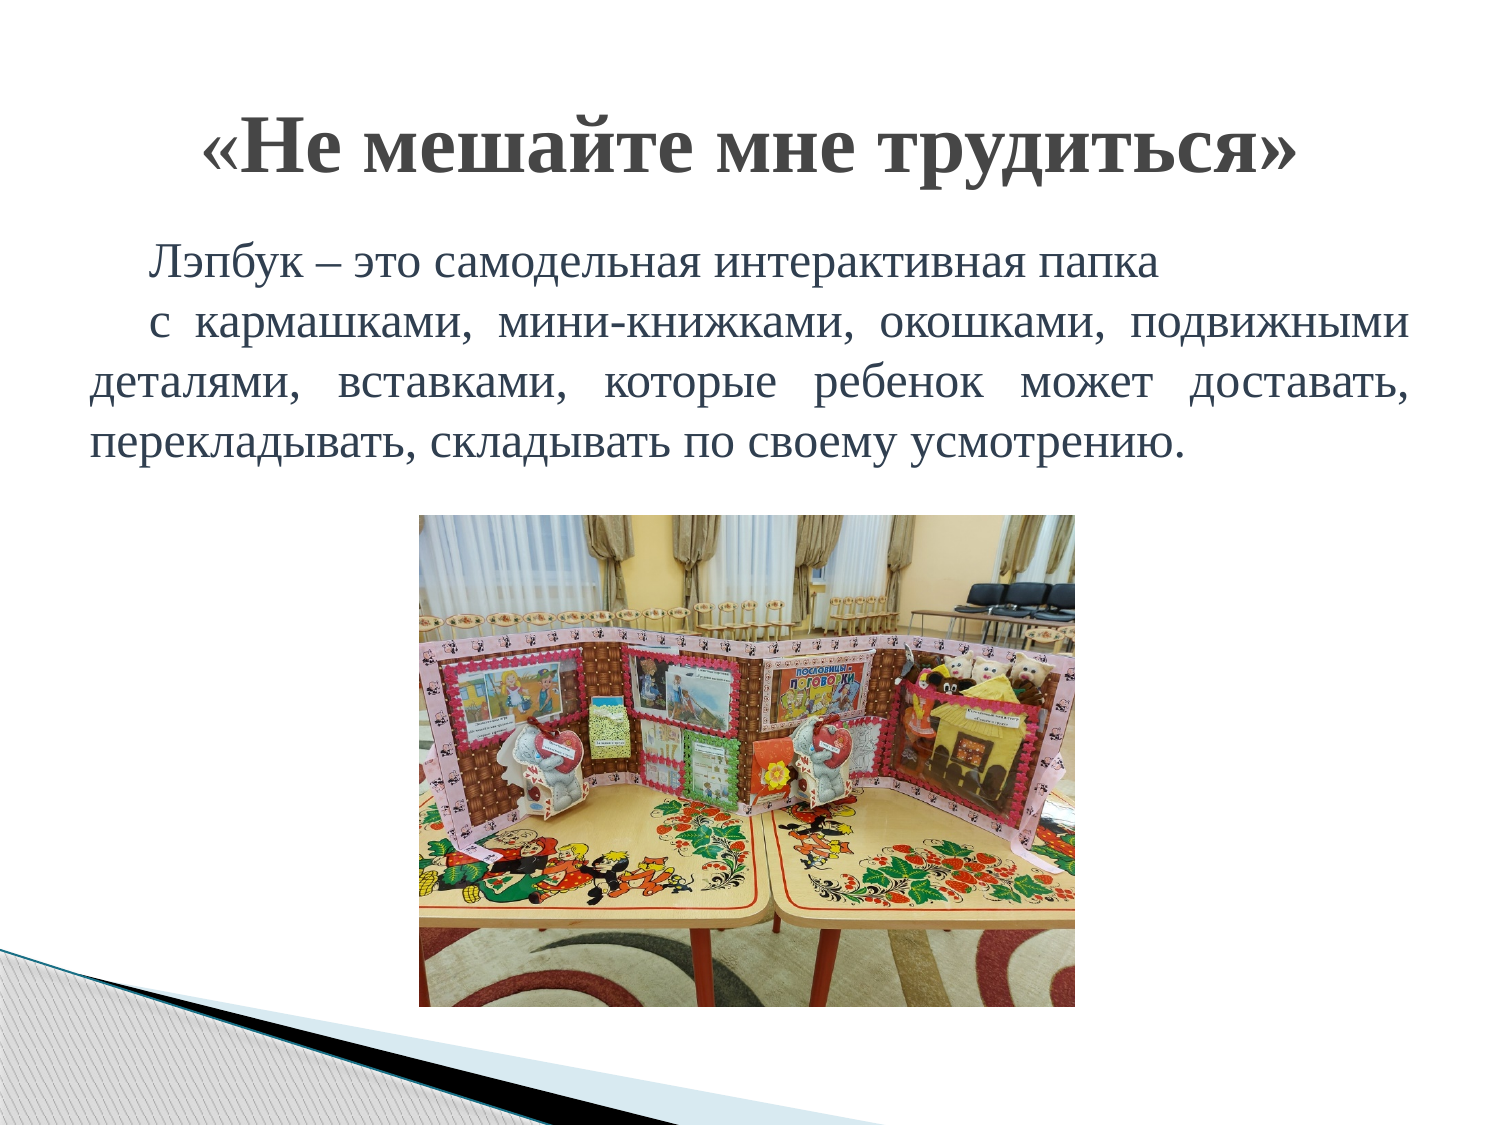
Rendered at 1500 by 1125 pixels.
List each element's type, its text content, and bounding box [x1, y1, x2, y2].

picture [418, 514, 1075, 1007]
title «Не мешайте мне трудиться» [75, 45, 1425, 233]
list Лэпбук – это самодельная интерактивная папка с кармашками, мини-книжками, окошками, подвижными деталями, вставками, которые ребенок может доставать, перекладывать, складывать по своему усмотрению. [75, 233, 1425, 1007]
